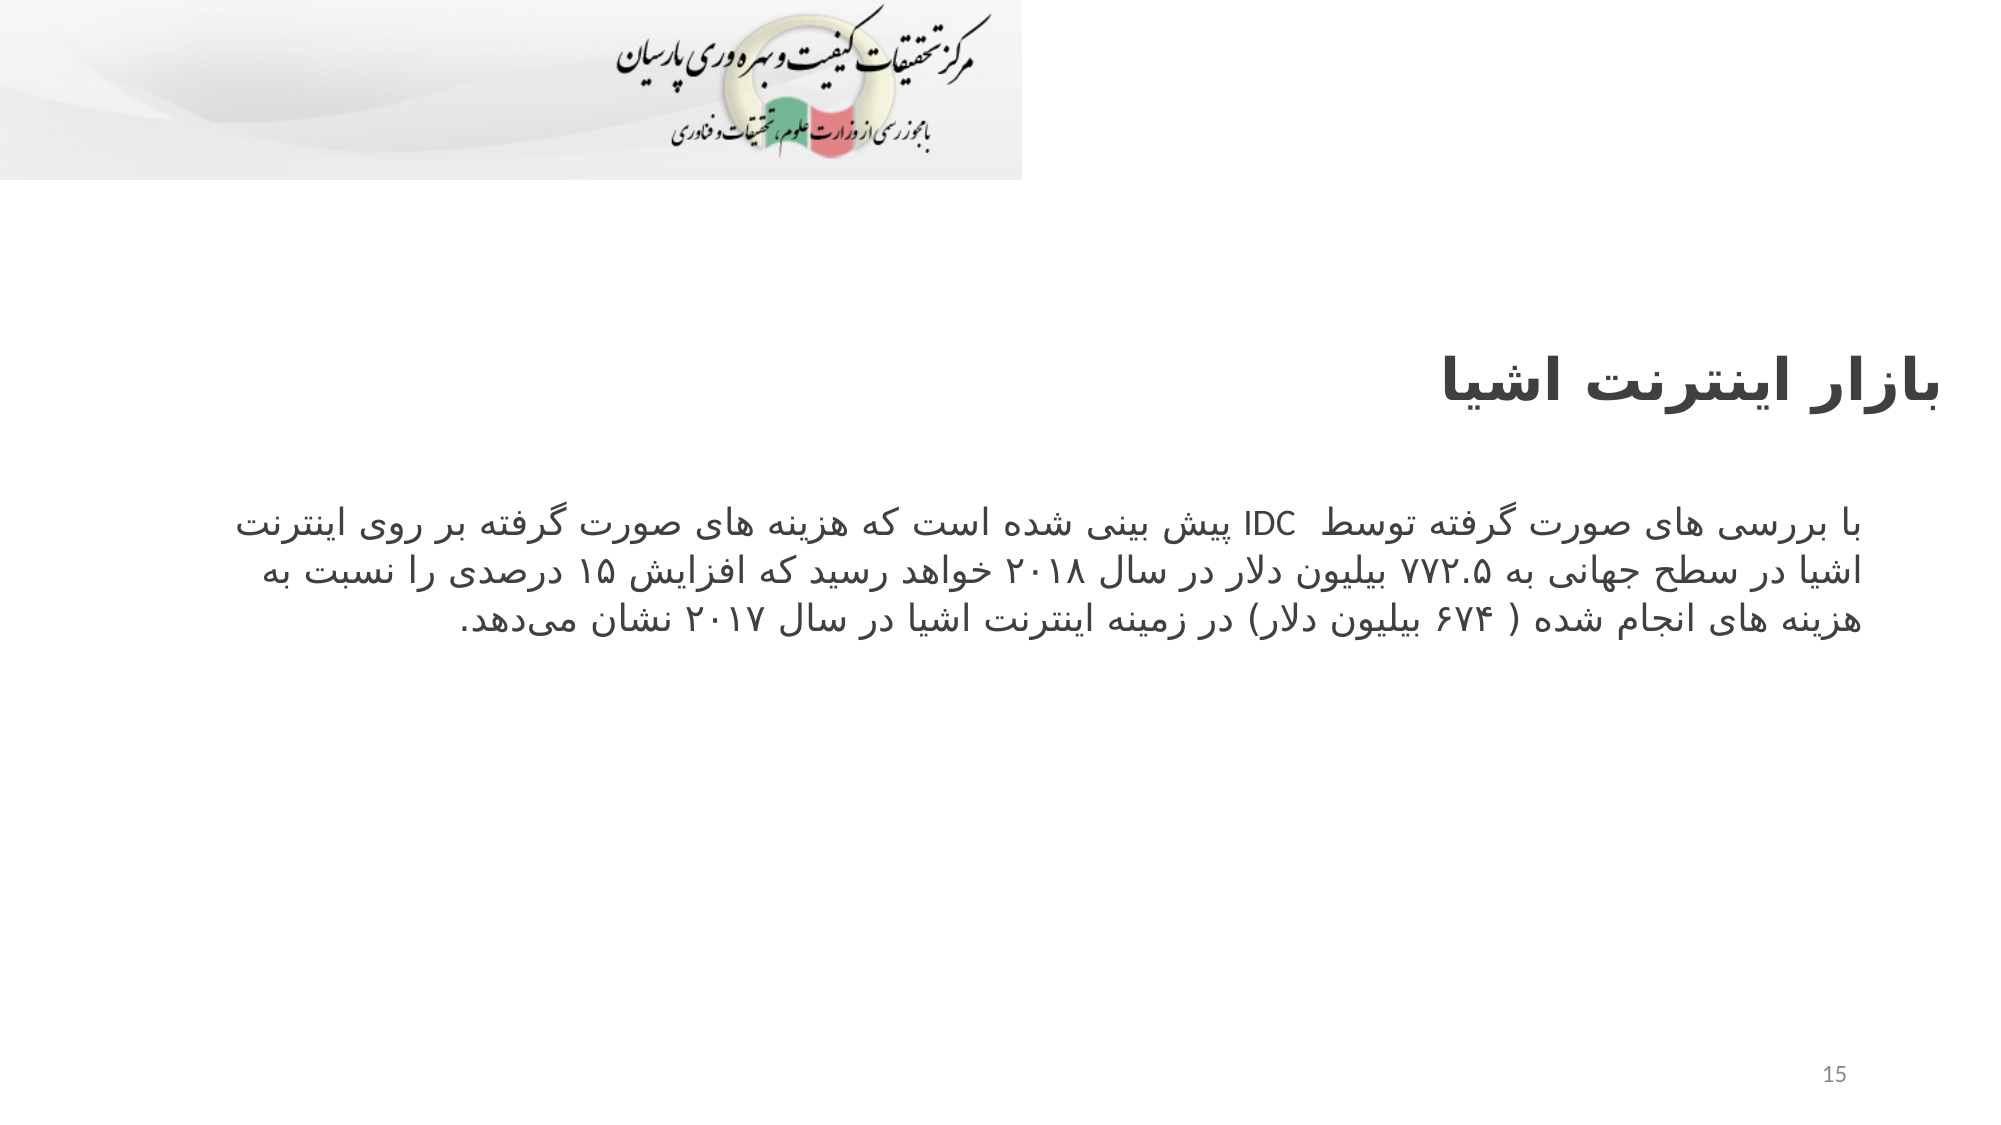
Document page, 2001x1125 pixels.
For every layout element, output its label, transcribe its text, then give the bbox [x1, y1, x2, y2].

text_box با بررسی های صورت گرفته توسط IDC پیش بینی شده است که هزینه های صورت گرفته بر روی اینترنت اشیا در سطح جهانی به ۷۷۲.۵ بیلیون دلار در سال ۲۰۱۸ خواهد رسید که افزایش ۱۵ درصدی را نسبت به هزینه های انجام شده ( ۶۷۴ بیلیون دلار) در زمینه اینترنت اشیا در سال ۲۰۱۷ نشان می‌دهد. [187, 487, 1878, 647]
text_box بازار اینترنت اشیا [1426, 330, 1959, 420]
slide_number 15 [1412, 1042, 1863, 1103]
picture [0, 0, 1022, 181]
